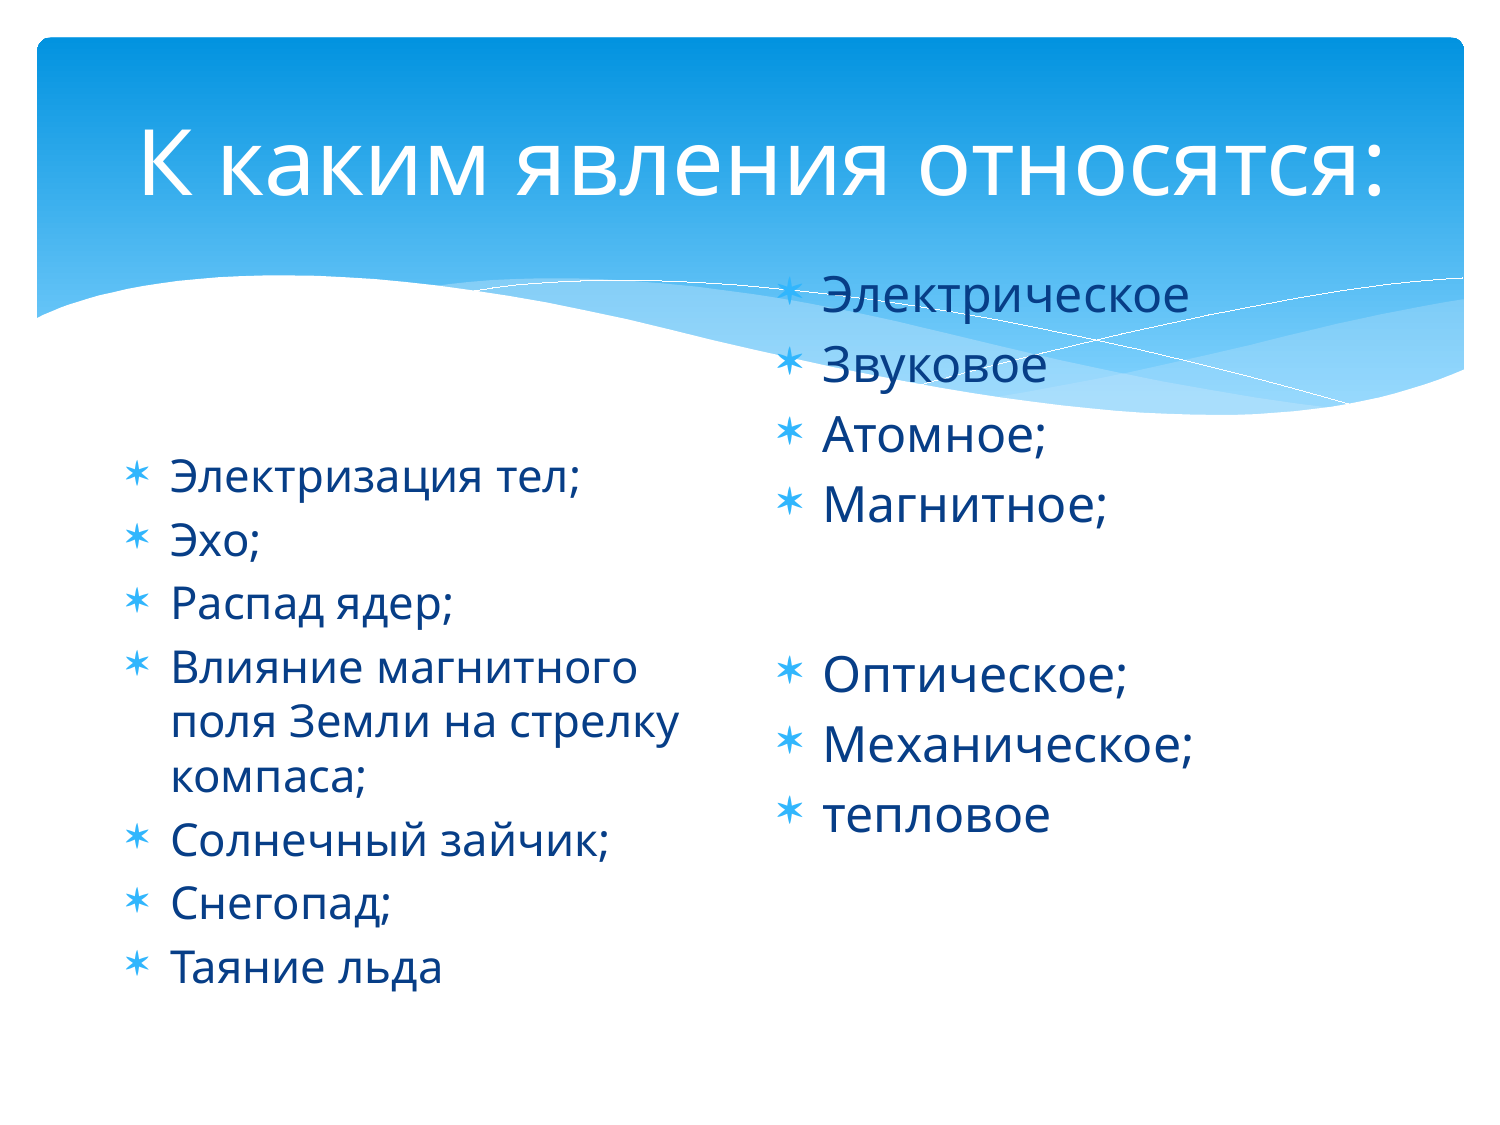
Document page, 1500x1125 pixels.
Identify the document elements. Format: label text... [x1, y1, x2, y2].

title К каким явления относятся: [75, 55, 1425, 261]
list Электризация тел; Эхо; Распад ядер; Влияние магнитного поля Земли на стрелку компаса; Солнечный зайчик; Снегопад; Таяние льда [111, 439, 738, 1005]
list Электрическое Звуковое Атомное; Магнитное; Оптическое; Механическое; тепловое [762, 255, 1425, 988]
